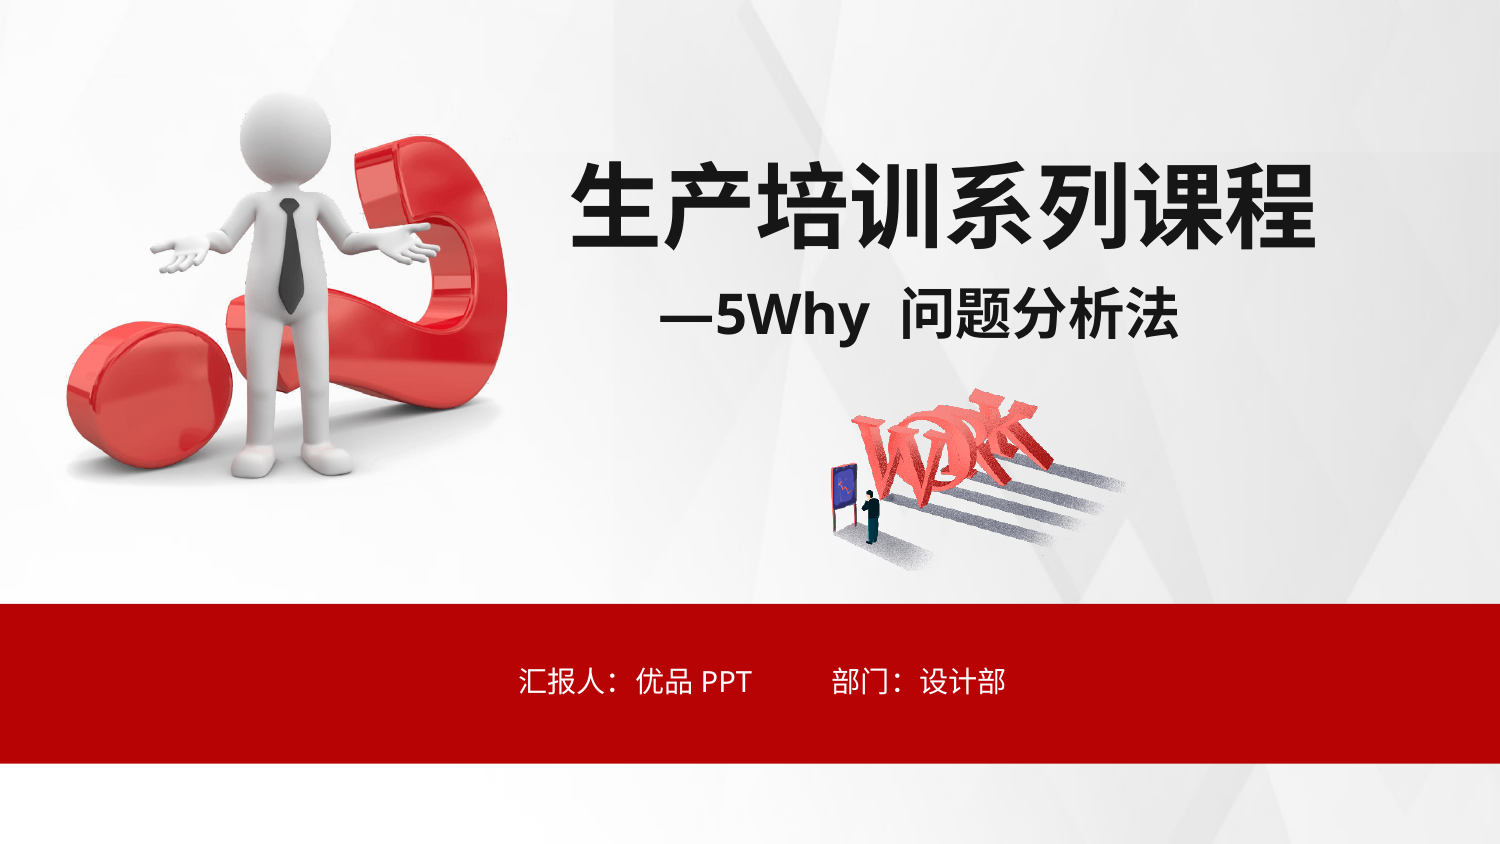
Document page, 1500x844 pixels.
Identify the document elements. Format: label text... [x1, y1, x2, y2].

text_box 生产培训系列课程 [539, 140, 1409, 268]
picture [41, 59, 535, 554]
text_box —5Why 问题分析法 [539, 270, 1411, 354]
picture [820, 327, 1126, 632]
text_box 部门：设计部 [796, 655, 1081, 706]
text_box 汇报人：优品PPT [474, 655, 796, 706]
text_box [0, 603, 1500, 764]
